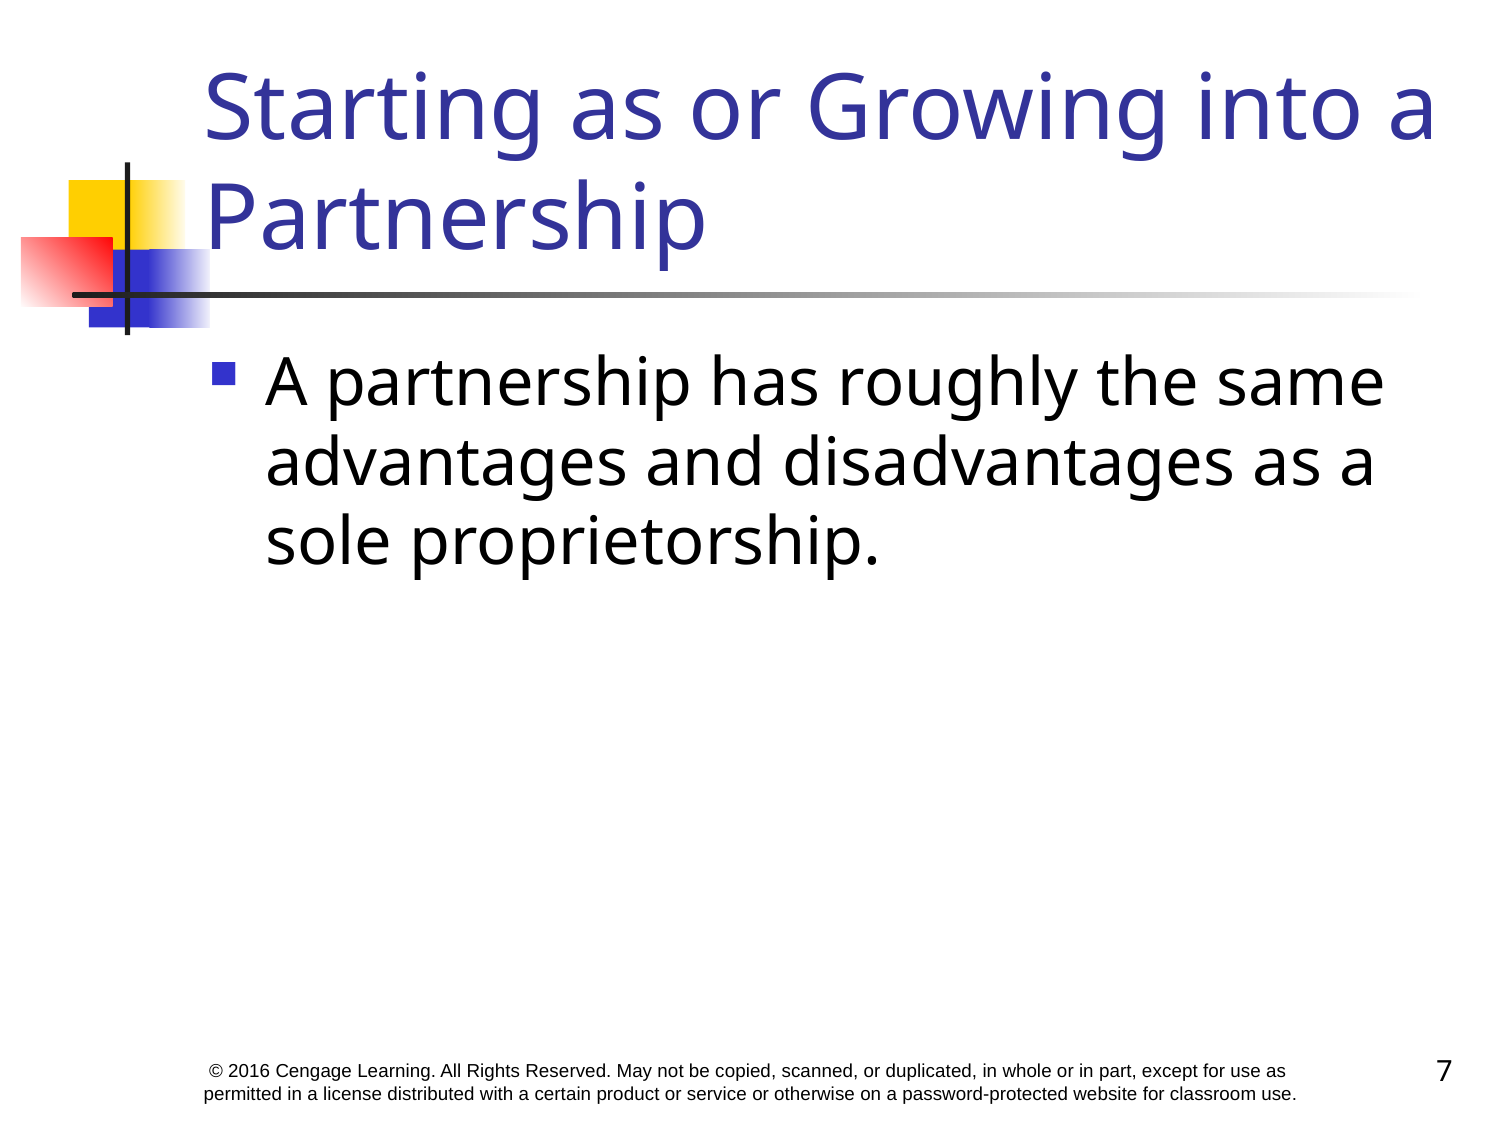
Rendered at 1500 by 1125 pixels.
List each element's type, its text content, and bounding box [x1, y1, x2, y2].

text_box [112, 1024, 425, 1100]
list A partnership has roughly the same advantages and disadvantages as a sole proprietorship. [193, 330, 1470, 1007]
slide_number 7 [1154, 1023, 1468, 1100]
text_box [512, 1024, 988, 1100]
title Starting as or Growing into a Partnership [188, 34, 1468, 276]
